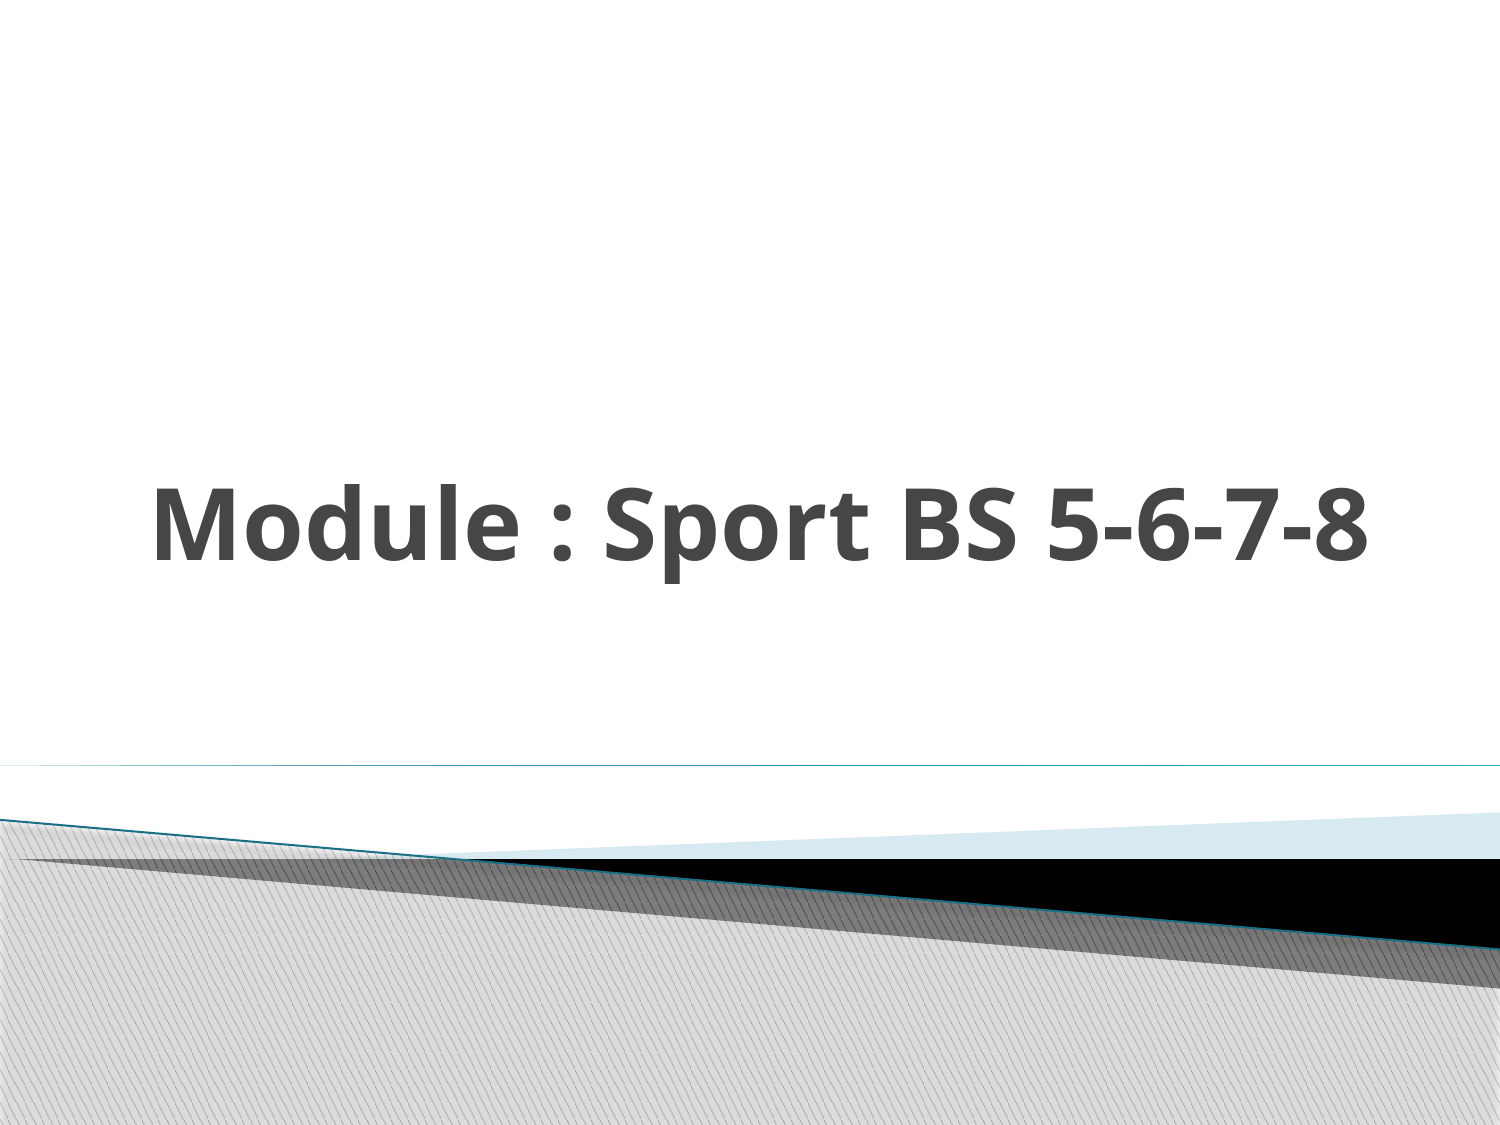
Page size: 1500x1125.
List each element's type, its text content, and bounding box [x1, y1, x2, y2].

title Module : Sport BS 5-6-7-8 [112, 287, 1388, 588]
picture [5, 859, 1500, 989]
